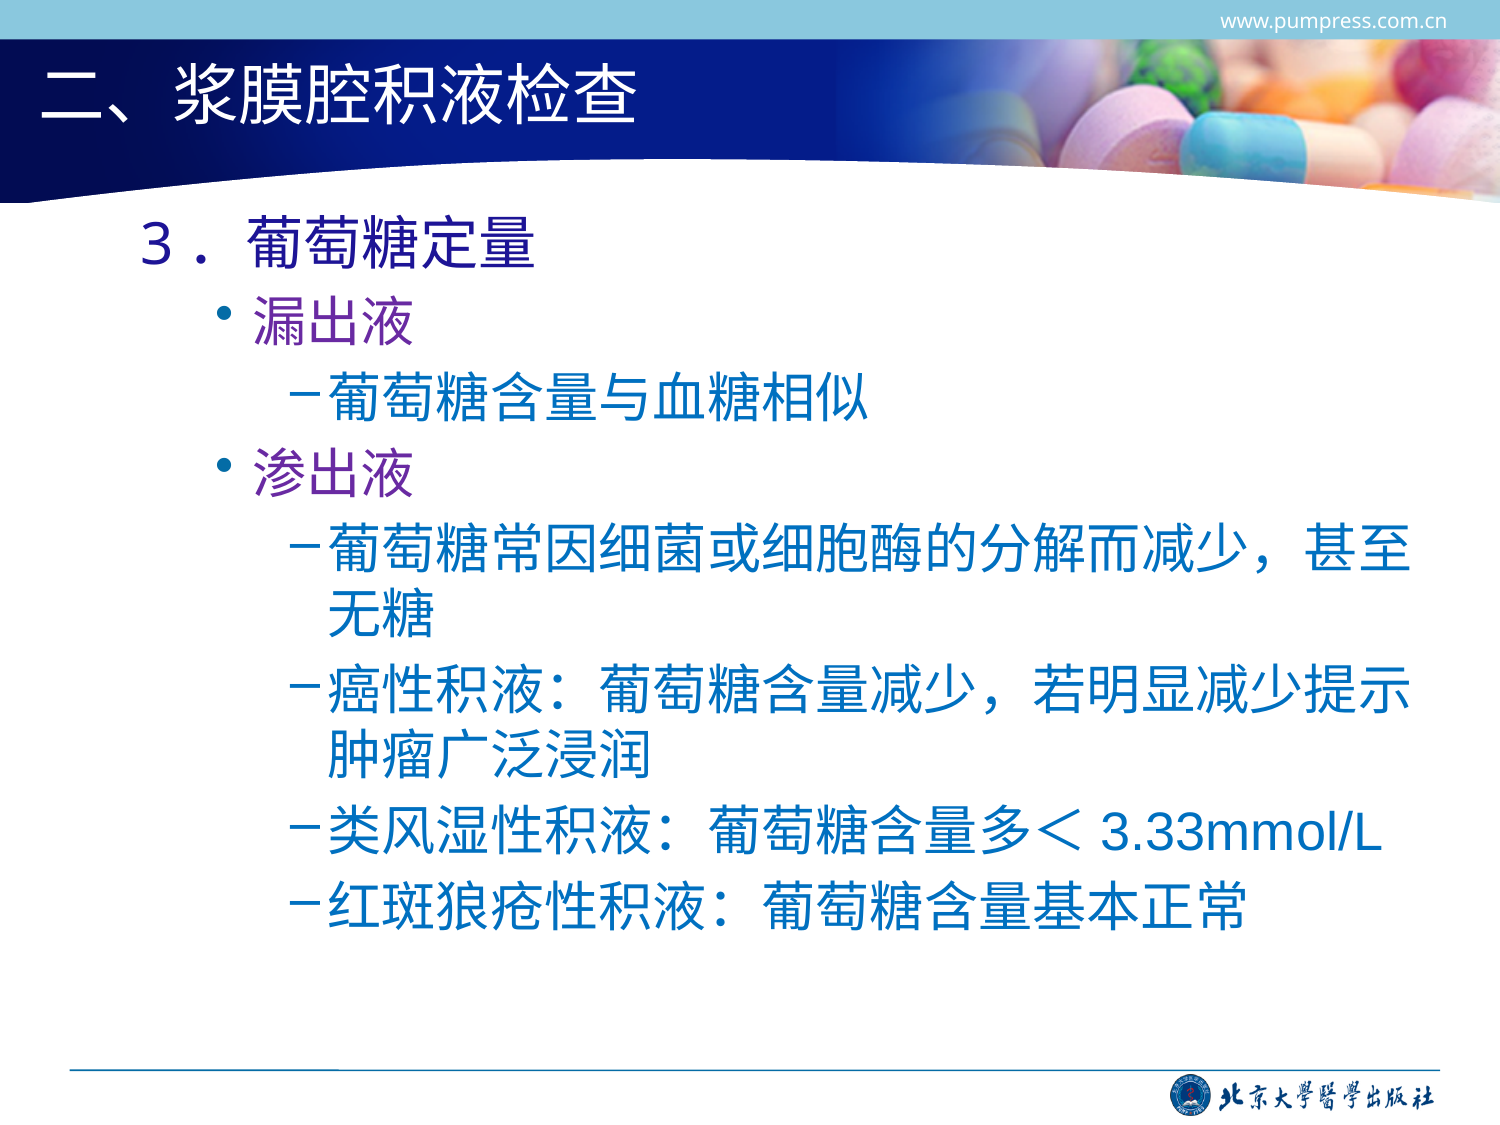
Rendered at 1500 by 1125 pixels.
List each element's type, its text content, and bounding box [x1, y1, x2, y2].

title 二、浆膜腔积液检查 [23, 46, 1349, 140]
picture [1170, 1074, 1436, 1118]
list 3．葡萄糖定量 漏出液 葡萄糖含量与血糖相似 渗出液 葡萄糖常因细菌或细胞酶的分解而减少，甚至无糖 癌性积液：葡萄糖含量减少，若明显减少提示肿瘤广泛浸润 类风湿性积液：葡萄糖含量多＜3.33mmol/L 红斑狼疮性积液：葡萄糖含量基本正常 [49, 198, 1463, 1026]
picture [0, 40, 1500, 203]
slide_number www.pumpress.com.cn [1024, 0, 1463, 38]
